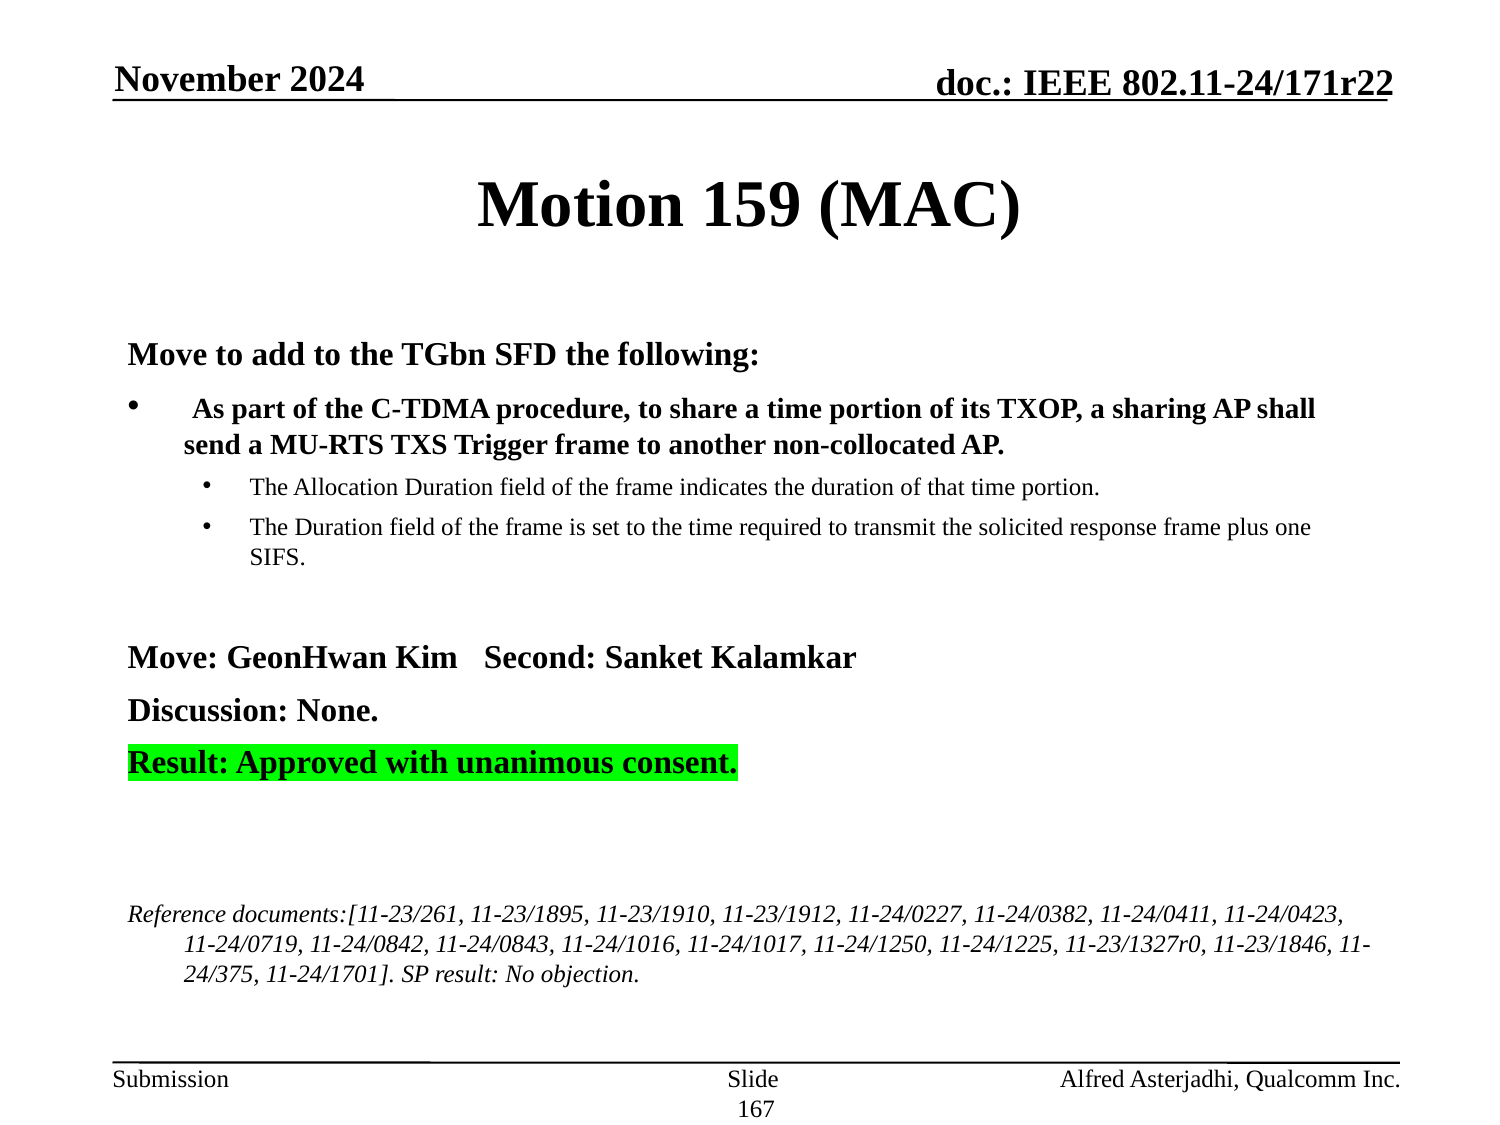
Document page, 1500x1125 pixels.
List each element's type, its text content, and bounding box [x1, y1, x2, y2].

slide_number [114, 54, 423, 100]
list Move to add to the TGbn SFD the following: As part of the C-TDMA procedure, to share a time portion of its TXOP, a sharing AP shall send a MU-RTS TXS Trigger frame to another non-collocated AP. The Allocation Duration field of the frame indicates the duration of that time portion. The Duration field of the frame is set to the time required to transmit the solicited response frame plus one SIFS. Move: GeonHwan Kim Second: Sanket Kalamkar Discussion: None. Result: Approved with unanimous consent. Reference documents:[11-23/261, 11-23/1895, 11-23/1910, 11-23/1912, 11-24/0227, 11-24/0382, 11-24/0411, 11-24/0423, 11-24/0719, 11-24/0842, 11-24/0843, 11-24/1016, 11-24/1017, 11-24/1250, 11-24/1225, 11-23/1327r0, 11-23/1846, 11-24/375, 11-24/1701]. SP result: No objection. [112, 324, 1388, 1000]
title Motion 159 (MAC) [112, 112, 1388, 288]
slide_number Slide 167 [712, 1061, 800, 1123]
footer Alfred Asterjadhi, Qualcomm Inc. [878, 1061, 1402, 1093]
